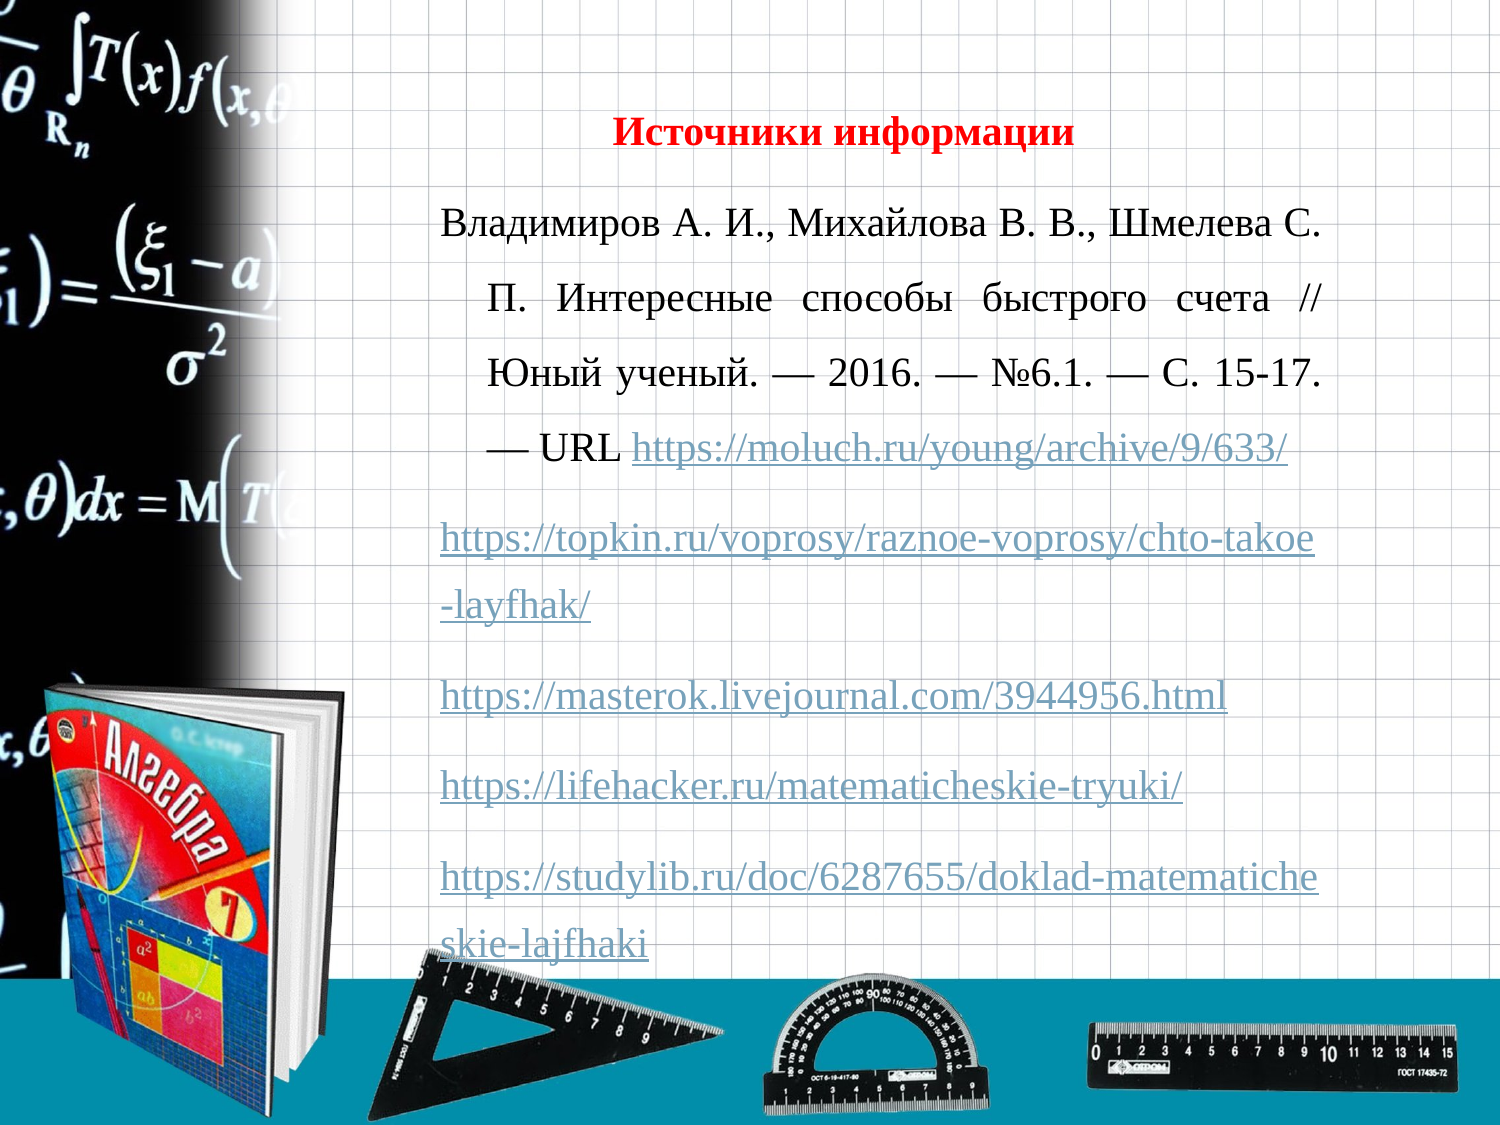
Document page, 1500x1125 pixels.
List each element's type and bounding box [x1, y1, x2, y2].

list [0, 0, 1500, 1125]
